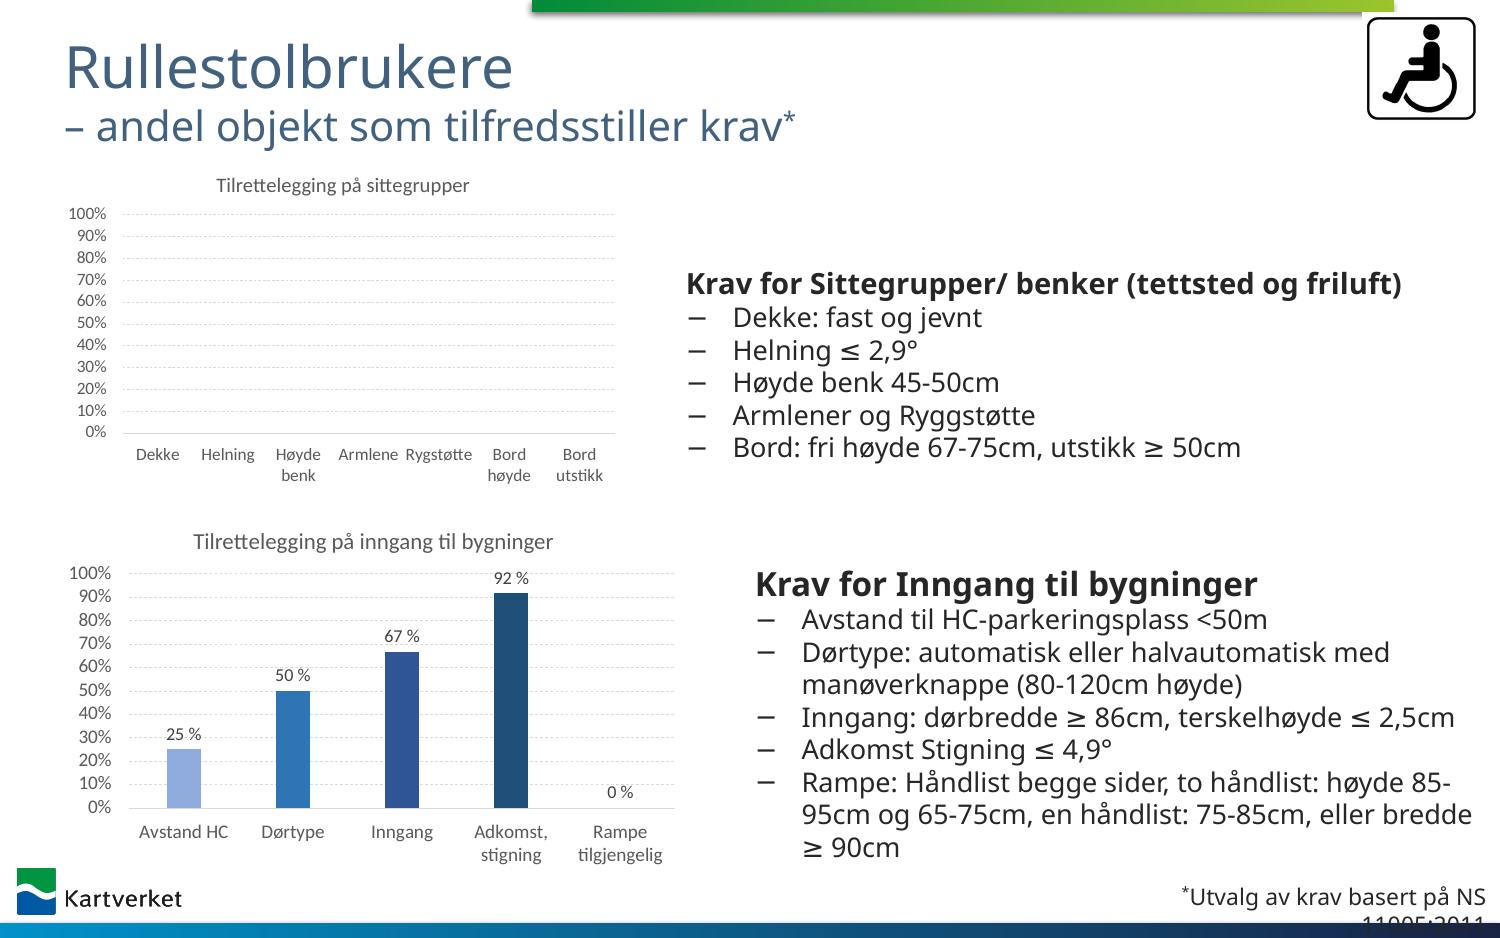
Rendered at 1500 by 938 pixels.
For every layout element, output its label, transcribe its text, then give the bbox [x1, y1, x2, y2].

picture [62, 166, 625, 492]
picture [62, 520, 686, 874]
text_box Rullestolbrukere – andel objekt som tilfredsstiller krav* [49, 25, 1431, 158]
picture [1362, 12, 1481, 126]
text_box Krav for Inngang til bygninger Avstand til HC-parkeringsplass <50m Dørtype: automatisk eller halvautomatisk med manøverknappe (80-120cm høyde) Inngang: dørbredde ≥ 86cm, terskelhøyde ≤ 2,5cm Adkomst Stigning ≤ 4,9° Rampe: Håndlist begge sider, to håndlist: høyde 85-95cm og 65-75cm, en håndlist: 75-85cm, eller bredde ≥ 90cm [740, 555, 1491, 870]
text_box Krav for Sittegrupper/ benker (tettsted og friluft) Dekke: fast og jevnt Helning ≤ 2,9° Høyde benk 45-50cm Armlener og Ryggstøtte Bord: fri høyde 67-75cm, utstikk ≥ 50cm [670, 258, 1418, 471]
text_box *Utvalg av krav basert på NS 11005:2011 [1068, 873, 1500, 938]
